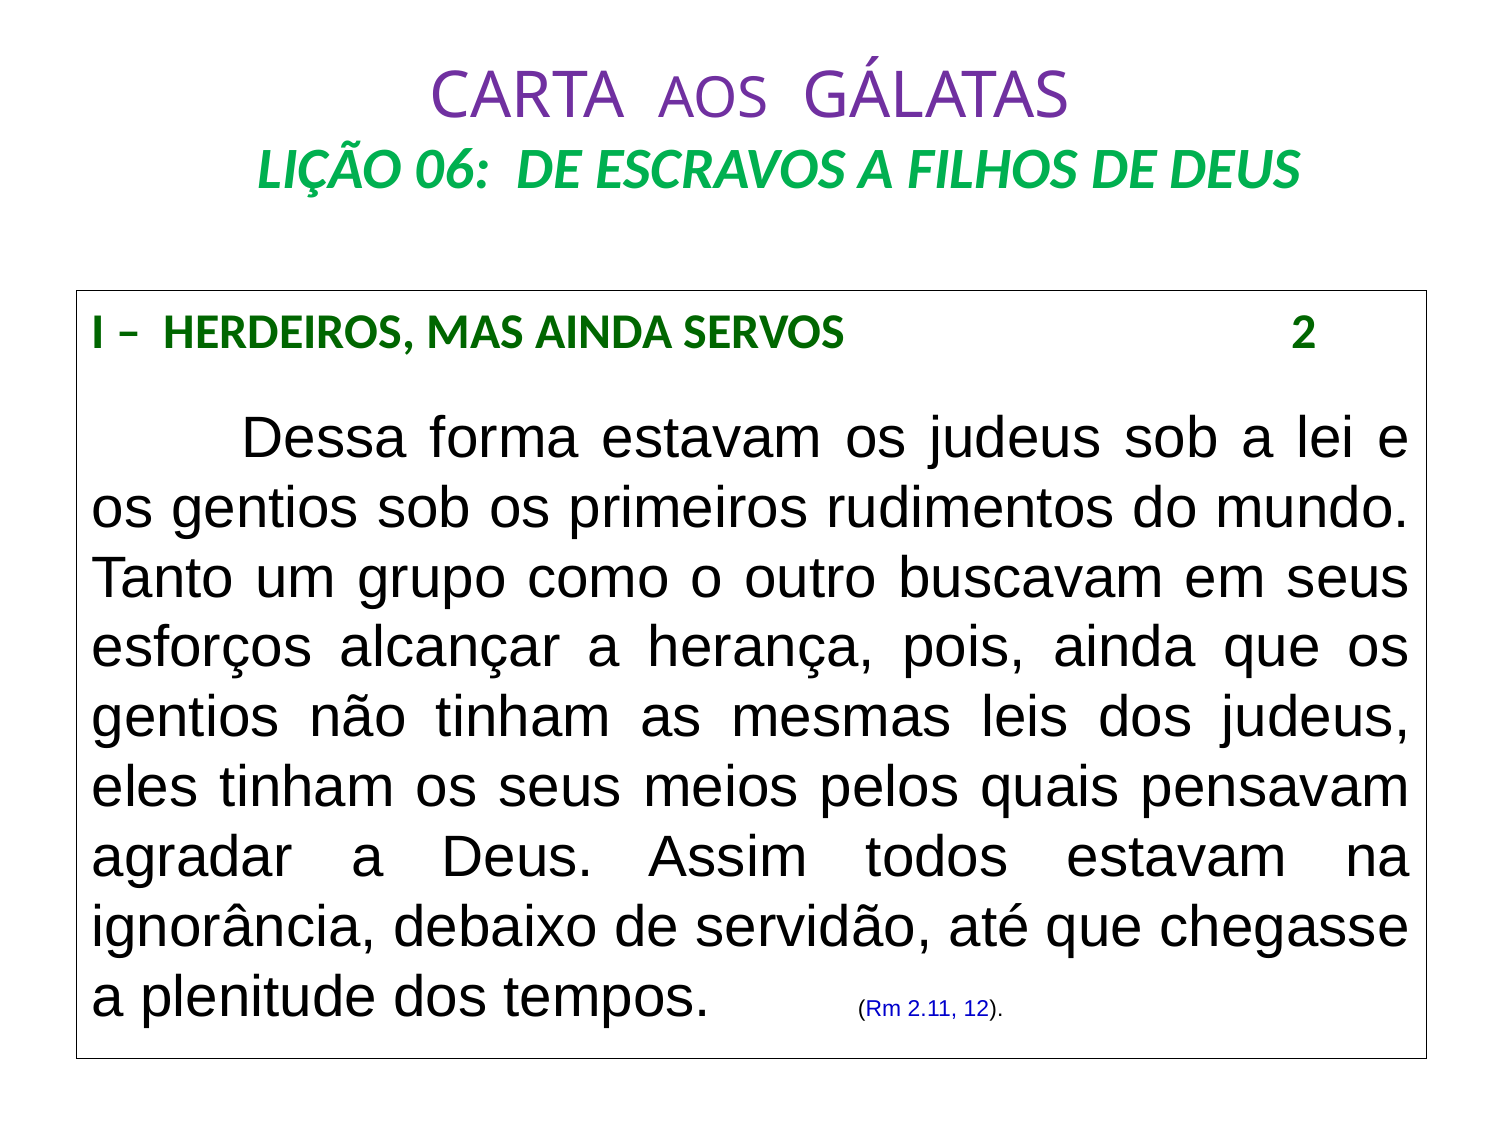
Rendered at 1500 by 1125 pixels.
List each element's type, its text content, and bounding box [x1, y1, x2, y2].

title CARTA AOS GÁLATAS LIÇÃO 06: DE ESCRAVOS A FILHOS DE DEUS [75, 45, 1425, 209]
list I – HERDEIROS, MAS AINDA SERVOS 2 Dessa forma estavam os judeus sob a lei e os gentios sob os primeiros rudimentos do mundo. Tanto um grupo como o outro buscavam em seus esforços alcançar a herança, pois, ainda que os gentios não tinham as mesmas leis dos judeus, eles tinham os seus meios pelos quais pensavam agradar a Deus. Assim todos estavam na ignorância, debaixo de servidão, até que chegasse a plenitude dos tempos. (Rm 2.11, 12). [76, 290, 1427, 1059]
